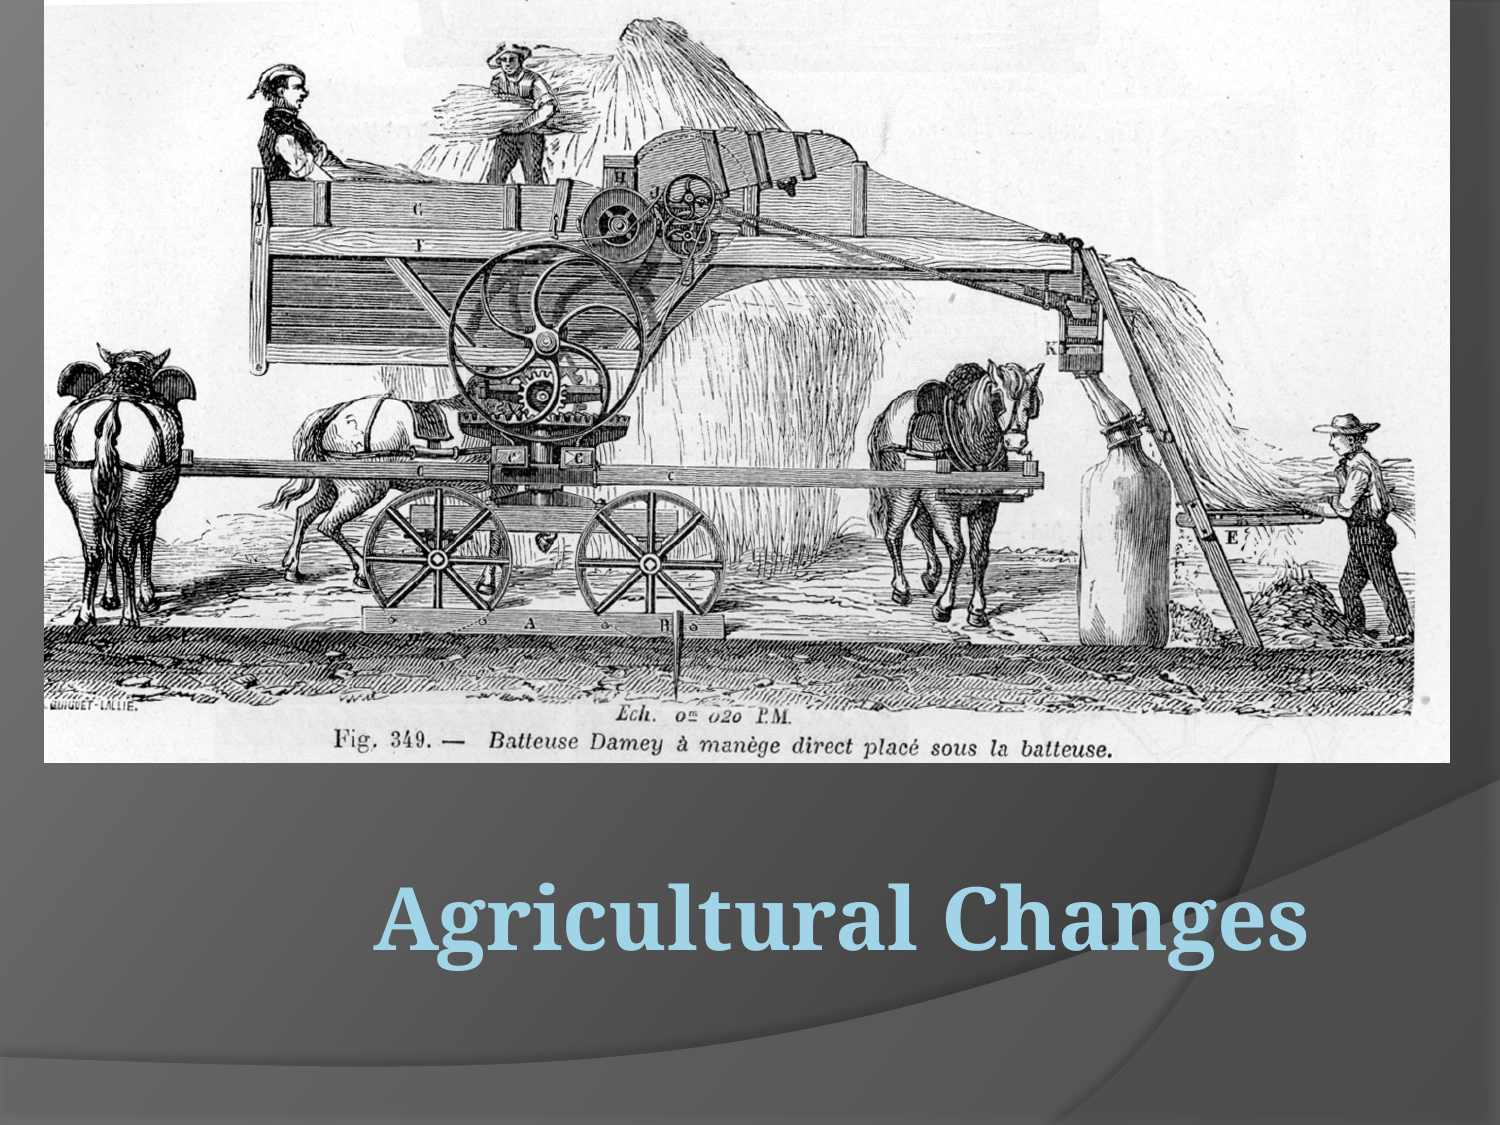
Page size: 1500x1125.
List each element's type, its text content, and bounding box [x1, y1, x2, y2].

title Agricultural Changes [365, 862, 1454, 1050]
picture [44, 0, 1451, 763]
